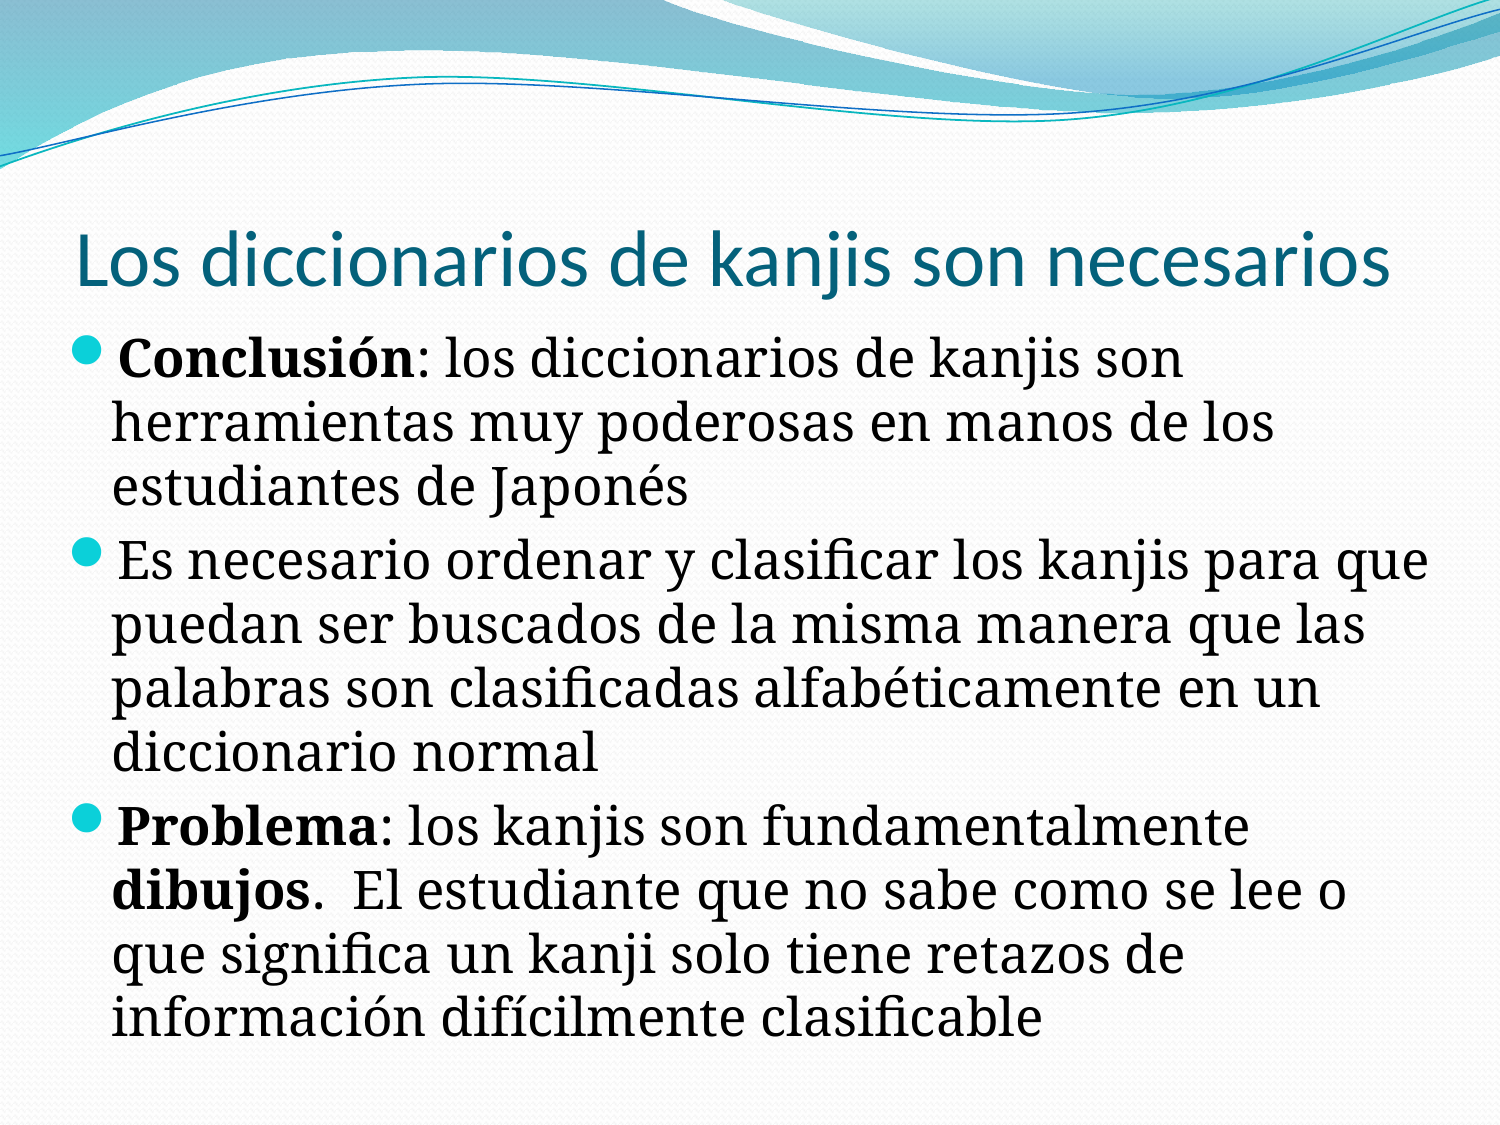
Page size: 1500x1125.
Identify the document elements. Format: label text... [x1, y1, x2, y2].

list Conclusión: los diccionarios de kanjis son herramientas muy poderosas en manos de los estudiantes de Japonés Es necesario ordenar y clasificar los kanjis para que puedan ser buscados de la misma manera que las palabras son clasificadas alfabéticamente en un diccionario normal Problema: los kanjis son fundamentalmente dibujos. El estudiante que no sabe como se lee o que significa un kanji solo tiene retazos de información difícilmente clasificable [53, 317, 1459, 1059]
title Los diccionarios de kanjis son necesarios [75, 115, 1425, 303]
